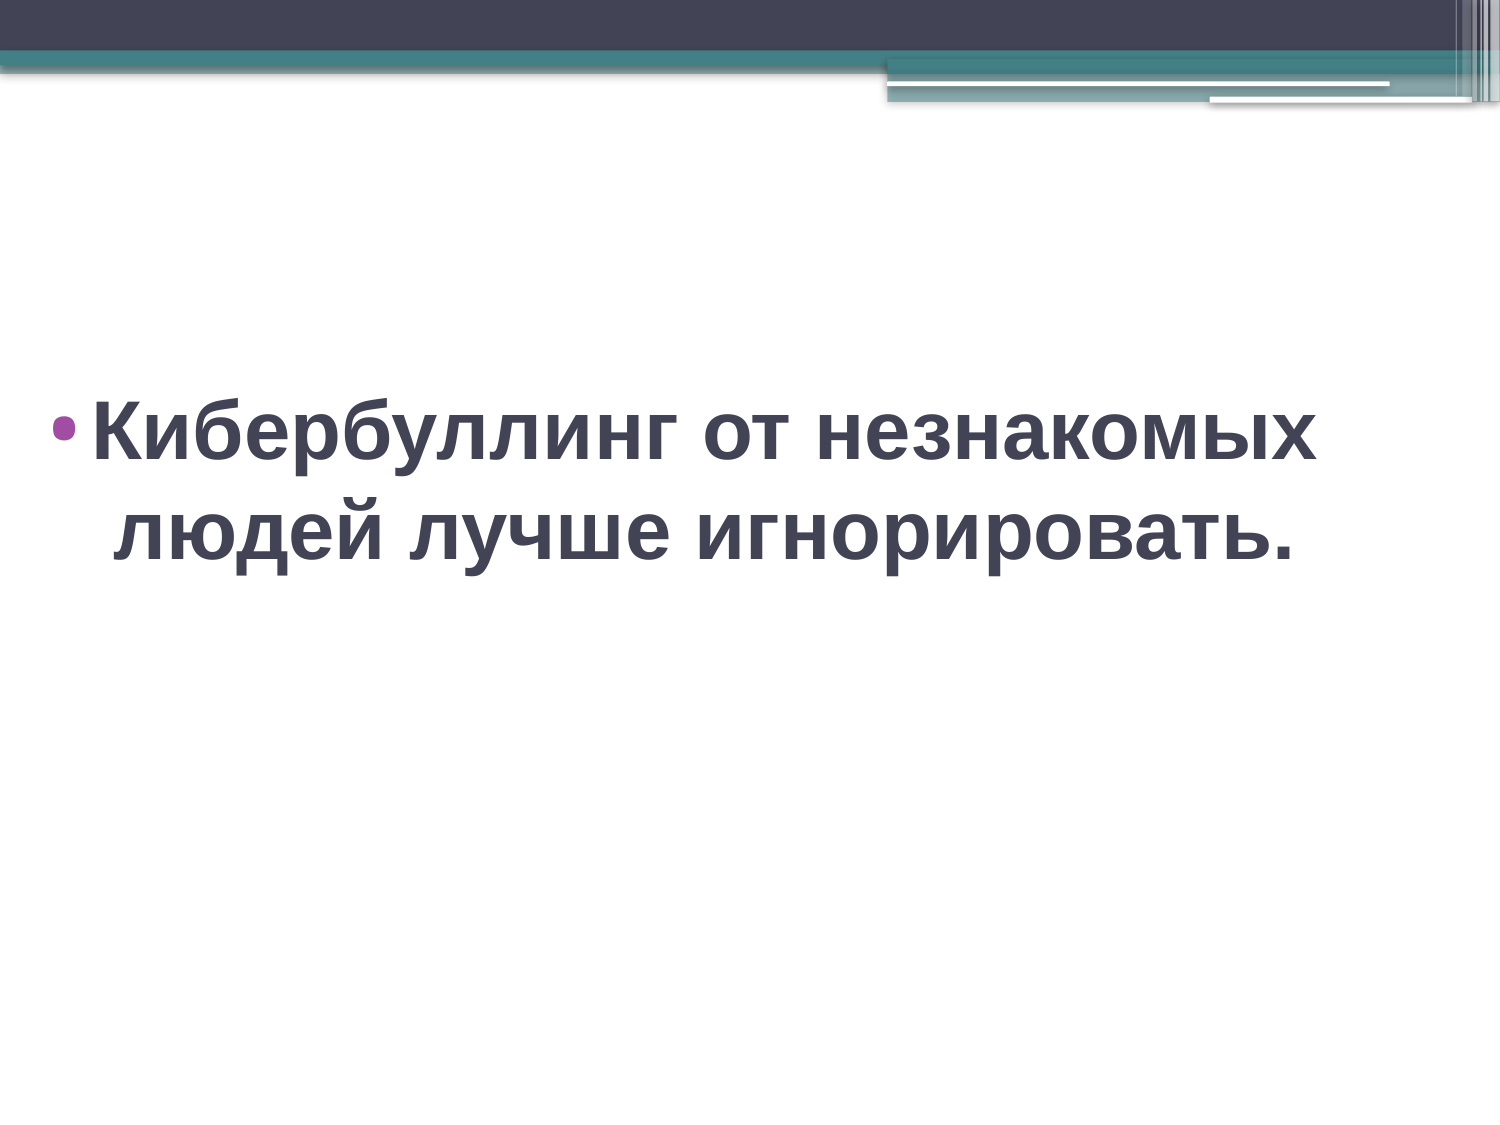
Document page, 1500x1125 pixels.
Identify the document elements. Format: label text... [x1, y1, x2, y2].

list Кибербуллинг от незнакомых людей лучше игнорировать. [0, 369, 1350, 1079]
